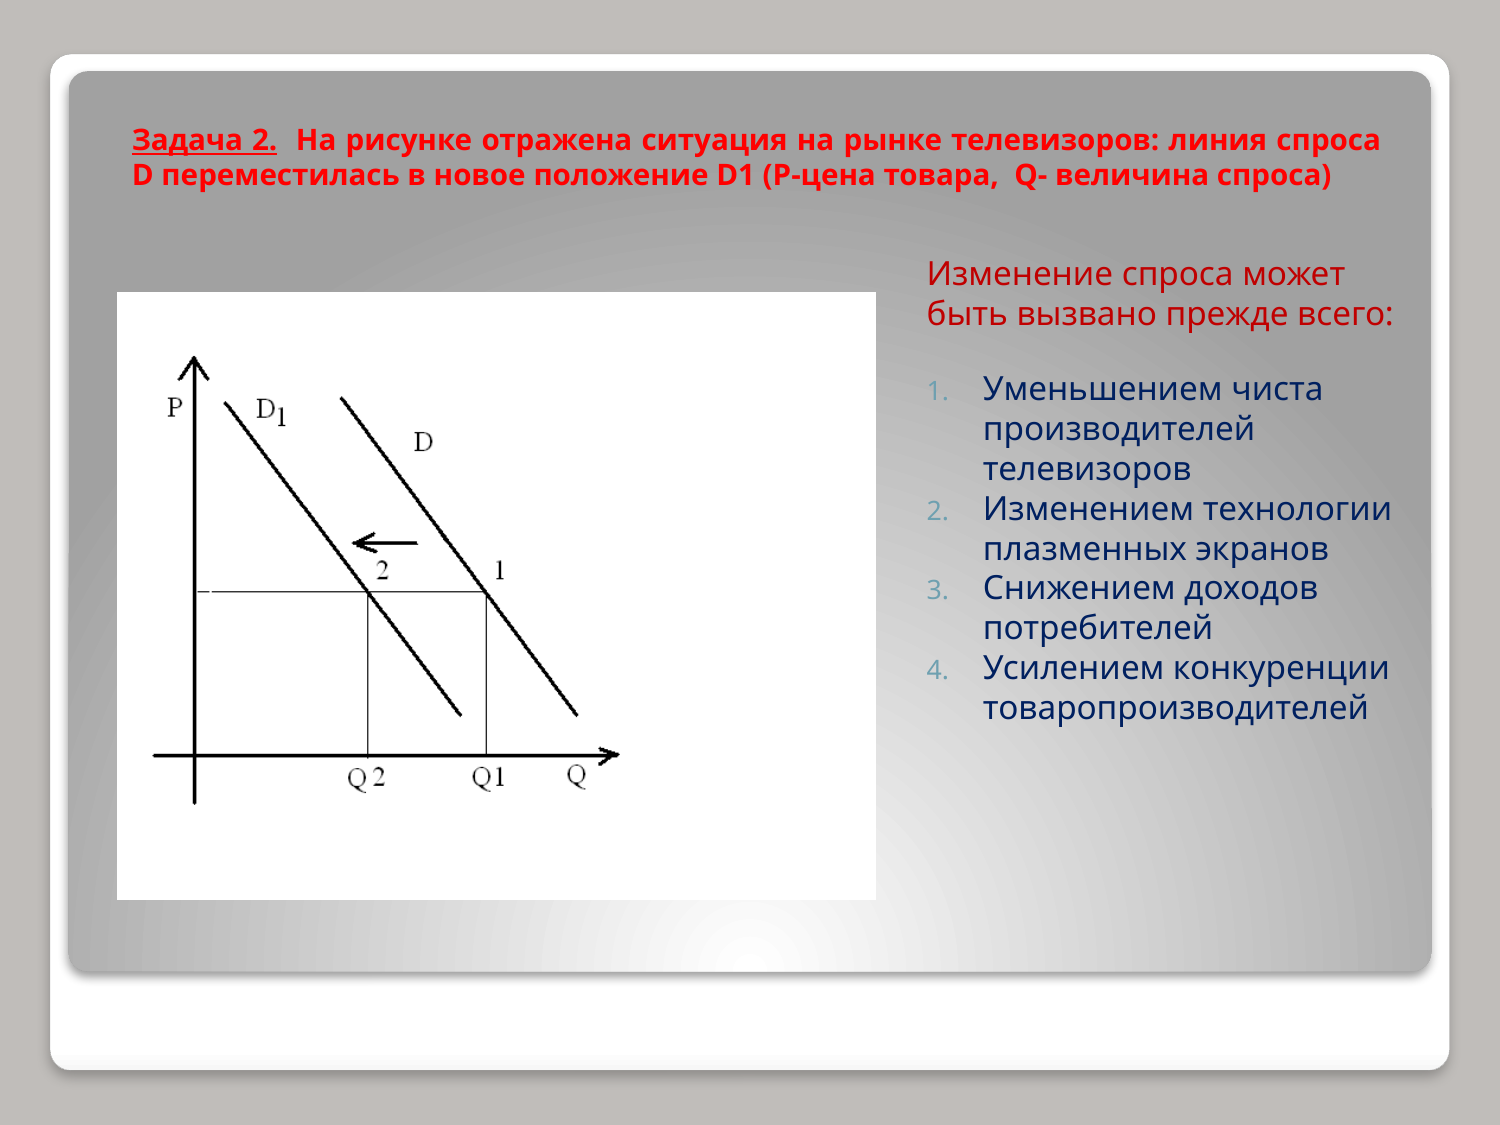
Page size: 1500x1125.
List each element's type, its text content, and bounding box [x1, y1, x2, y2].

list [116, 292, 877, 901]
title Задача 2. На рисунке отражена ситуация на рынке телевизоров: линия спроса D переместилась в новое положение D1 (P-цена товара, Q- величина спроса) [117, 87, 1397, 200]
list Изменение спроса может быть вызвано прежде всего: Уменьшением чиста производителей телевизоров Изменением технологии плазменных экранов Снижением доходов потребителей Усилением конкуренции товаропроизводителей [908, 237, 1418, 928]
